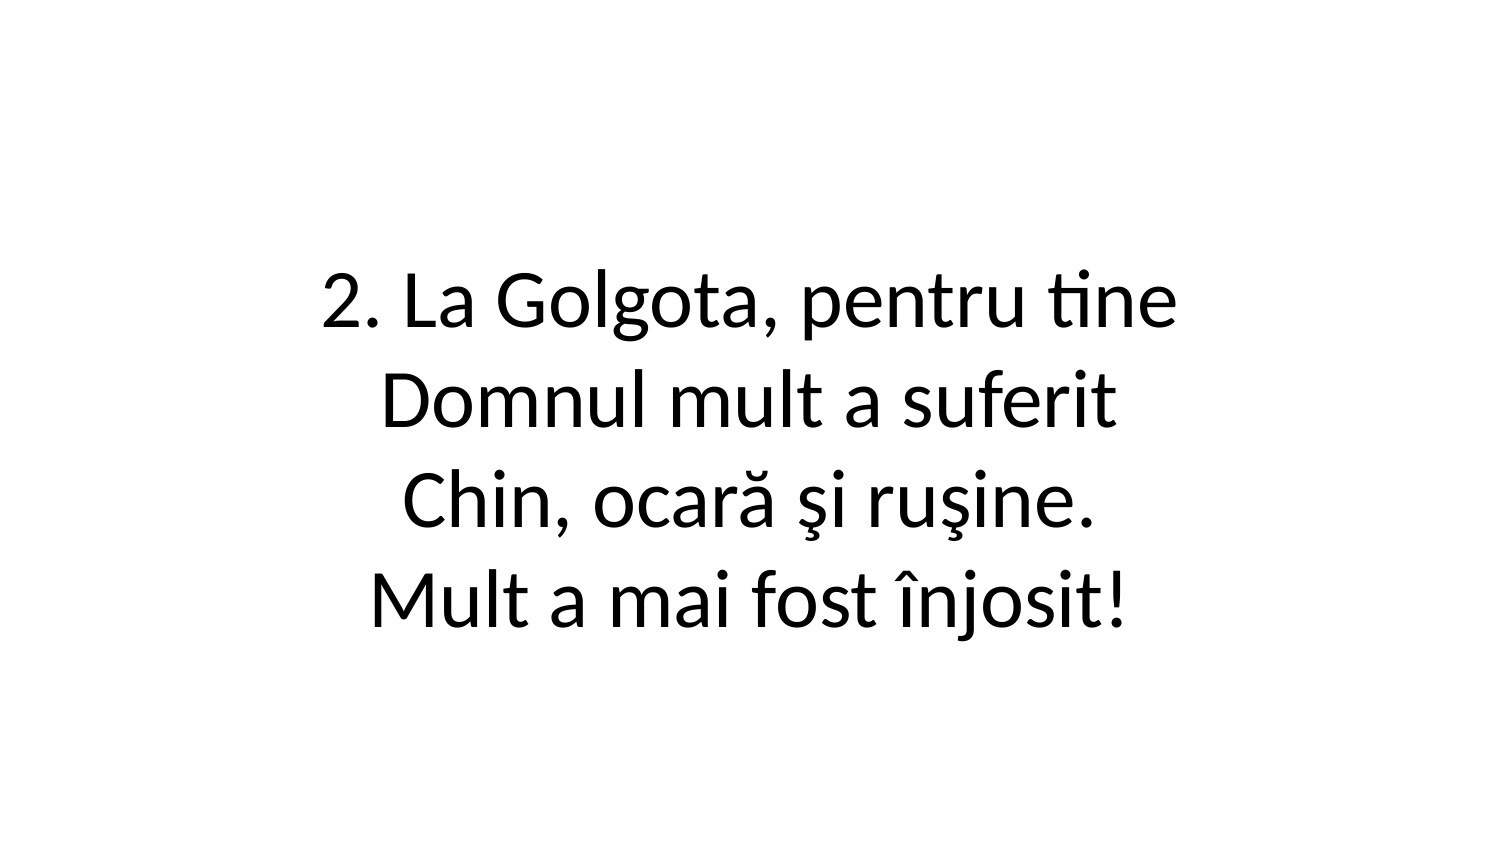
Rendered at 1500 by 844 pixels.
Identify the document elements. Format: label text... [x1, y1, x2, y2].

text_box 2. La Golgota, pentru tine Domnul mult a suferit Chin, ocară şi ruşine. Mult a mai fost înjosit! [305, 192, 1195, 652]
